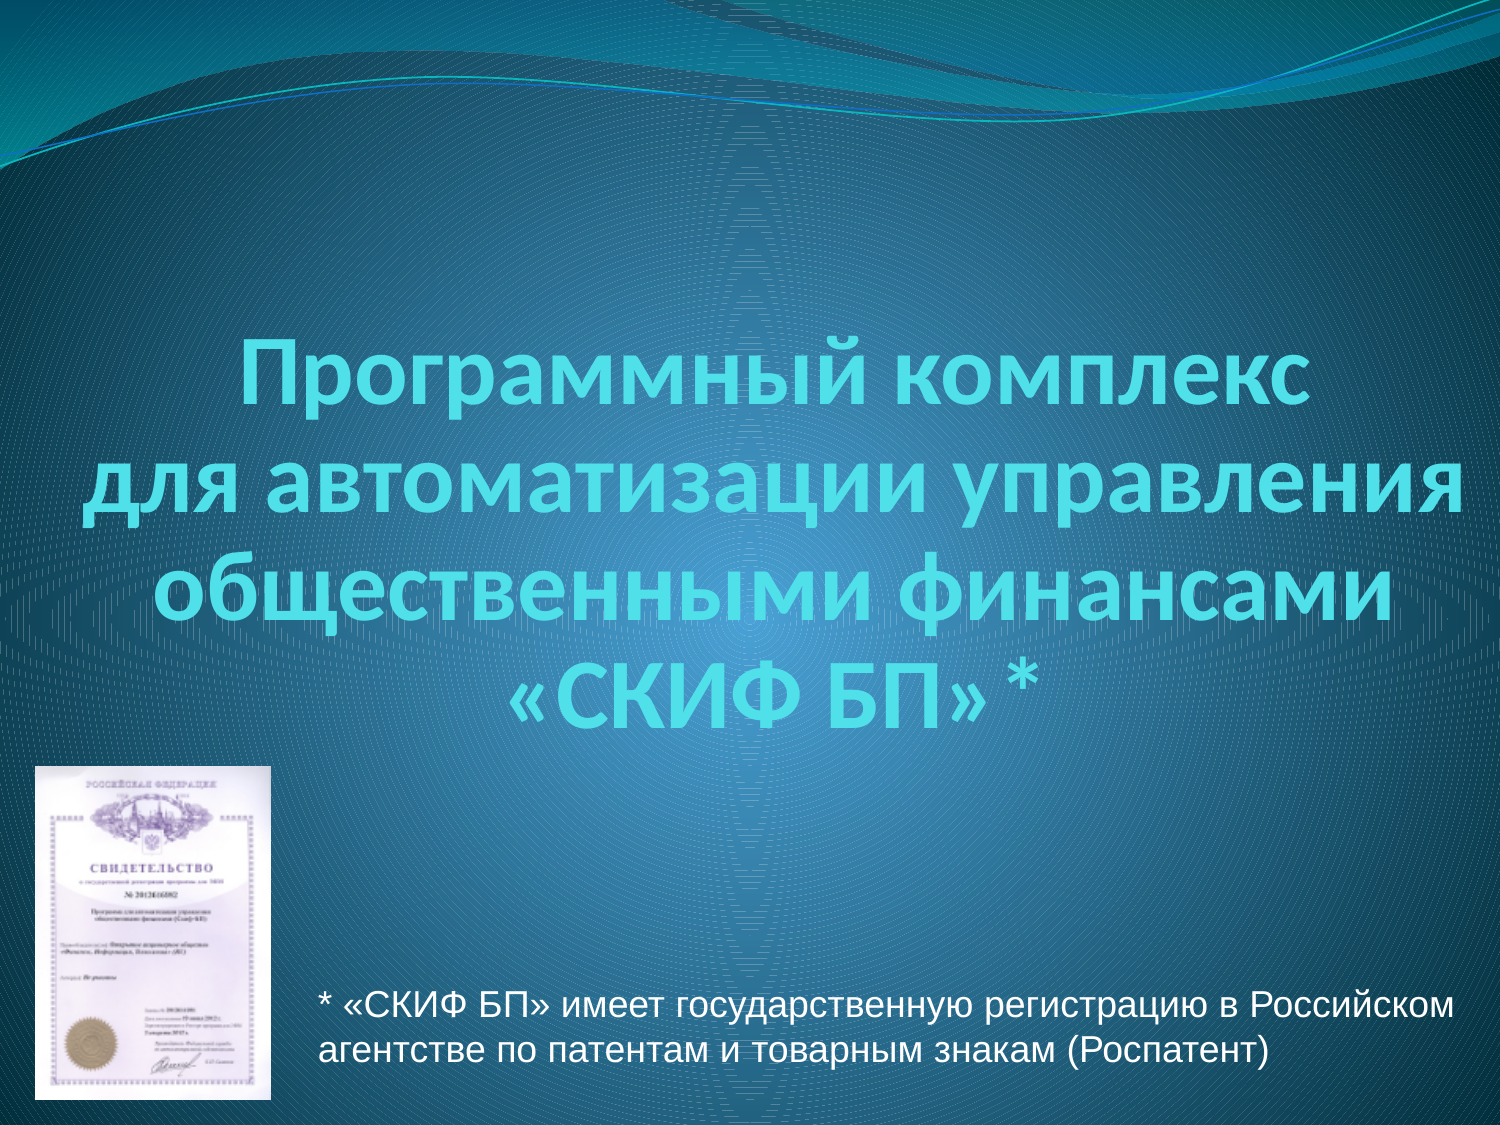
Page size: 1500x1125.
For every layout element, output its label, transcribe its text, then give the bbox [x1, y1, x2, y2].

title Программный комплекс для автоматизации управления общественными финансами «СКИФ БП»* [71, 182, 1482, 750]
picture [35, 766, 271, 1100]
text_box * «СКИФ БП» имеет государственную регистрацию в Российском агентстве по патентам и товарным знакам (Роспатент) [303, 972, 1482, 1078]
